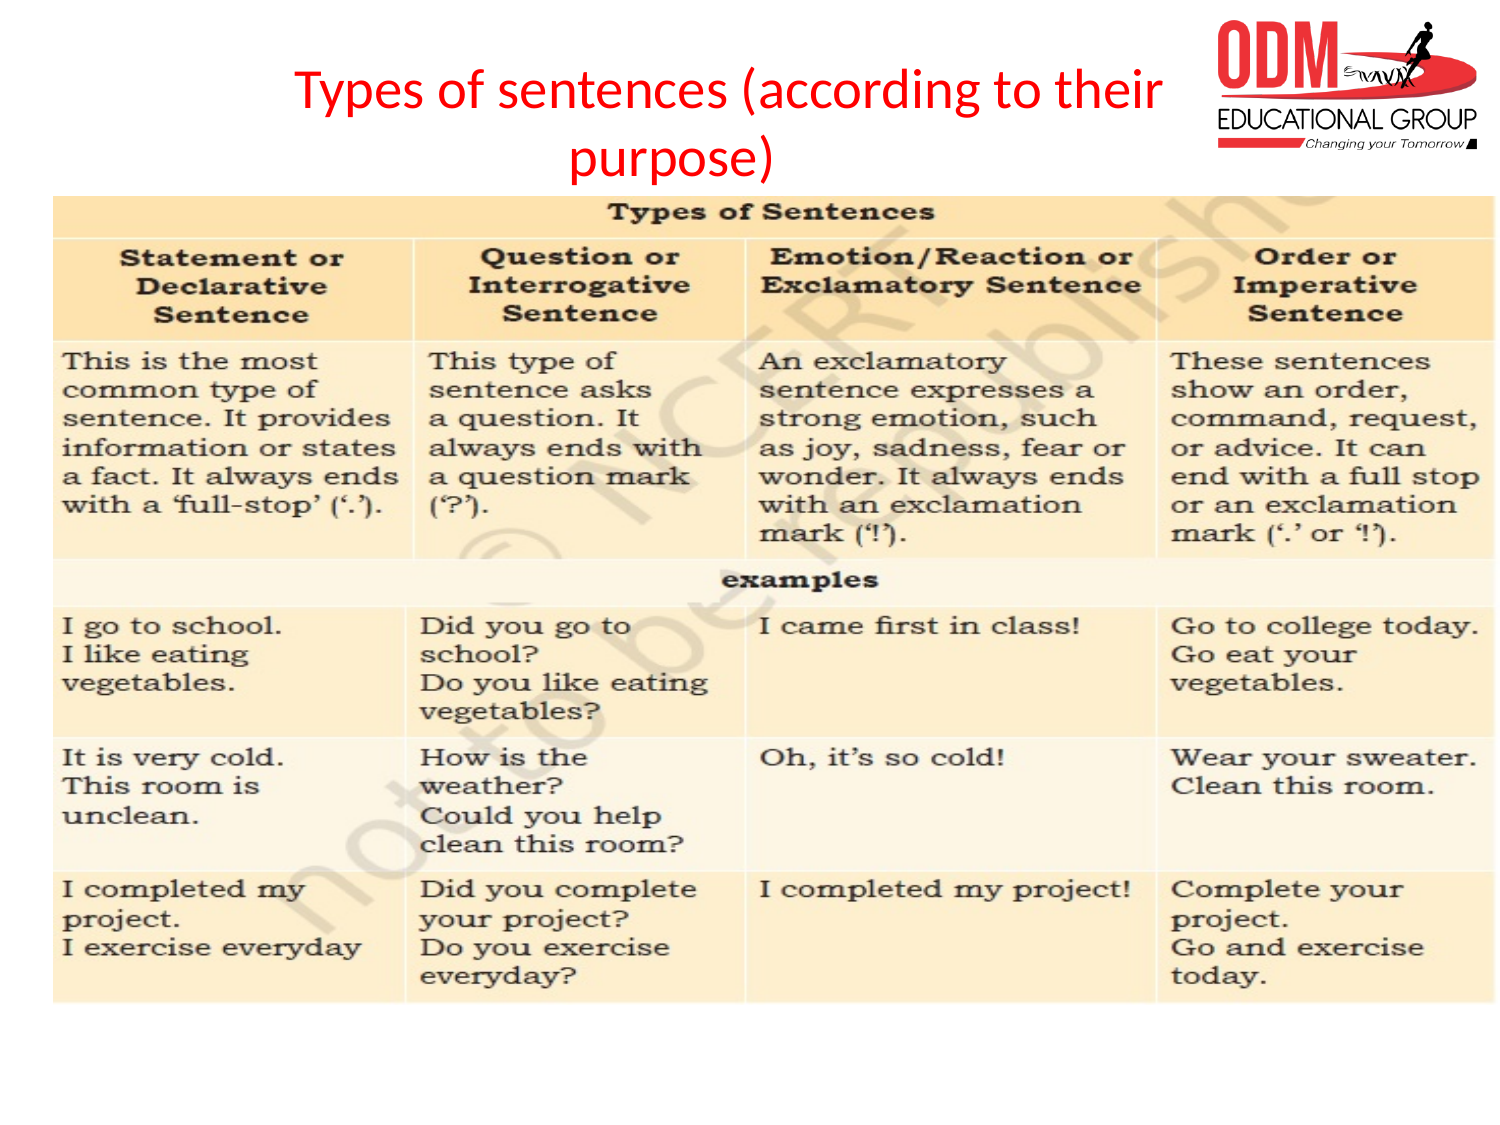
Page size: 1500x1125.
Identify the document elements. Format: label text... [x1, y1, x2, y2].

title Types of sentences (according to their purpose) [0, 44, 1348, 196]
picture [1217, 20, 1478, 150]
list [52, 196, 1500, 1006]
